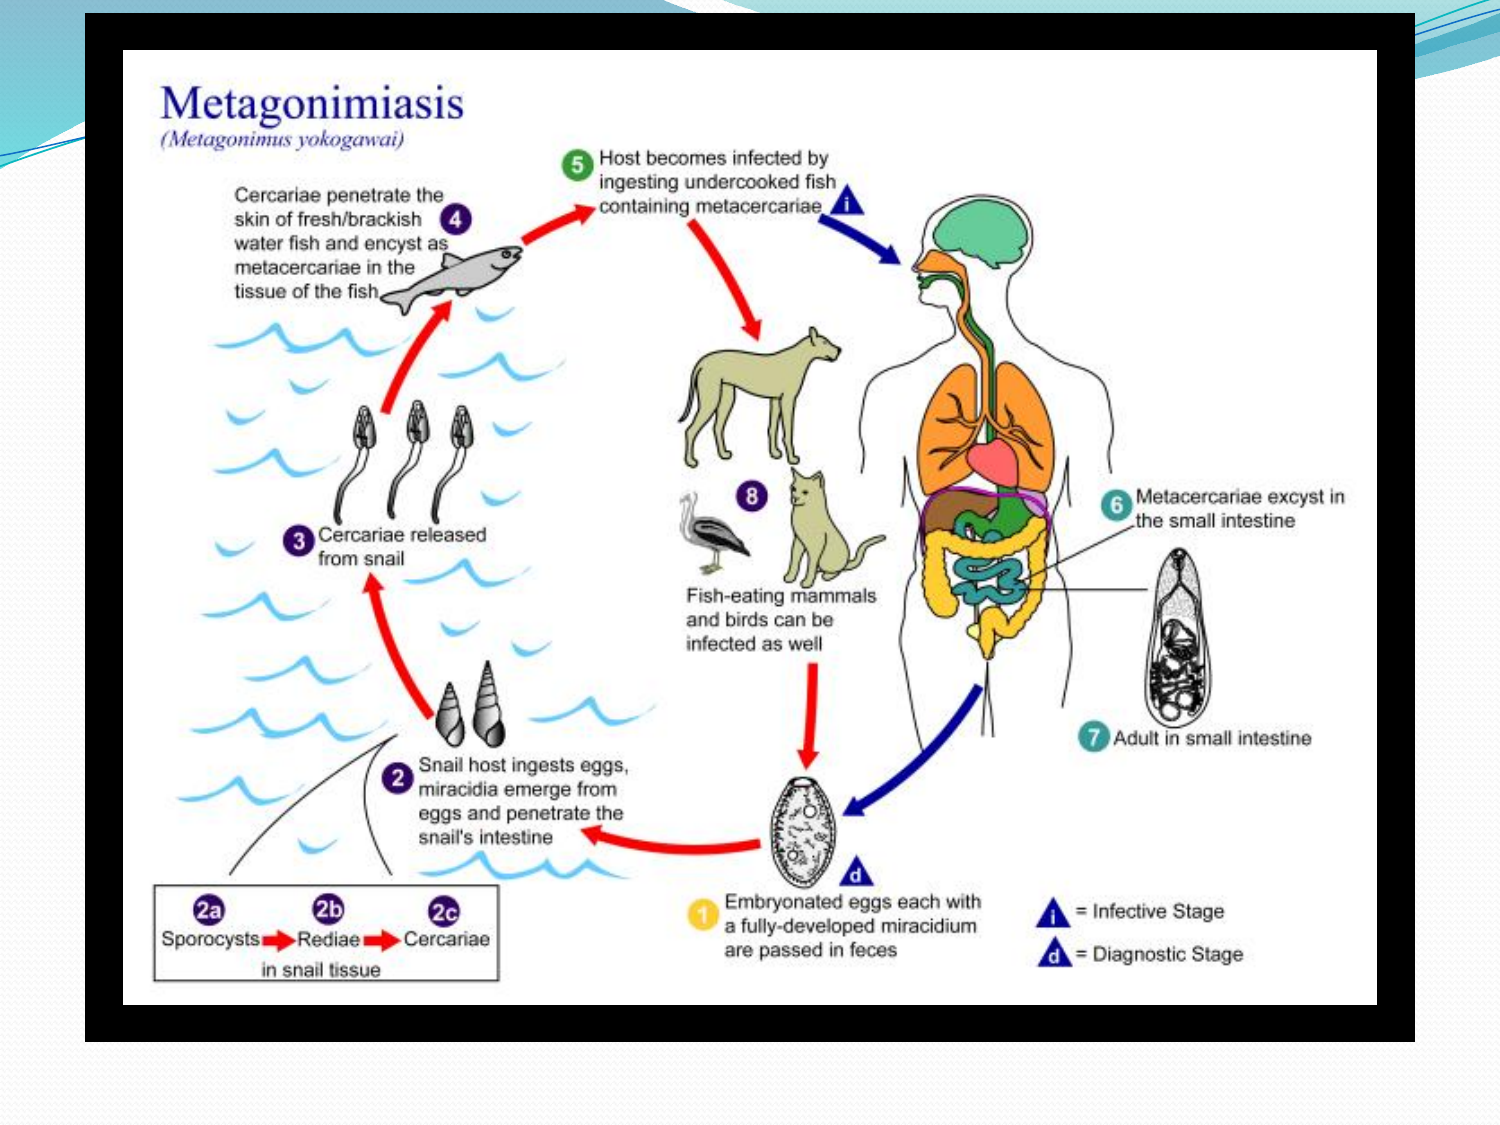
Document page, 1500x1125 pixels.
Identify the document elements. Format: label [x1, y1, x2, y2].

list [122, 49, 1378, 1006]
